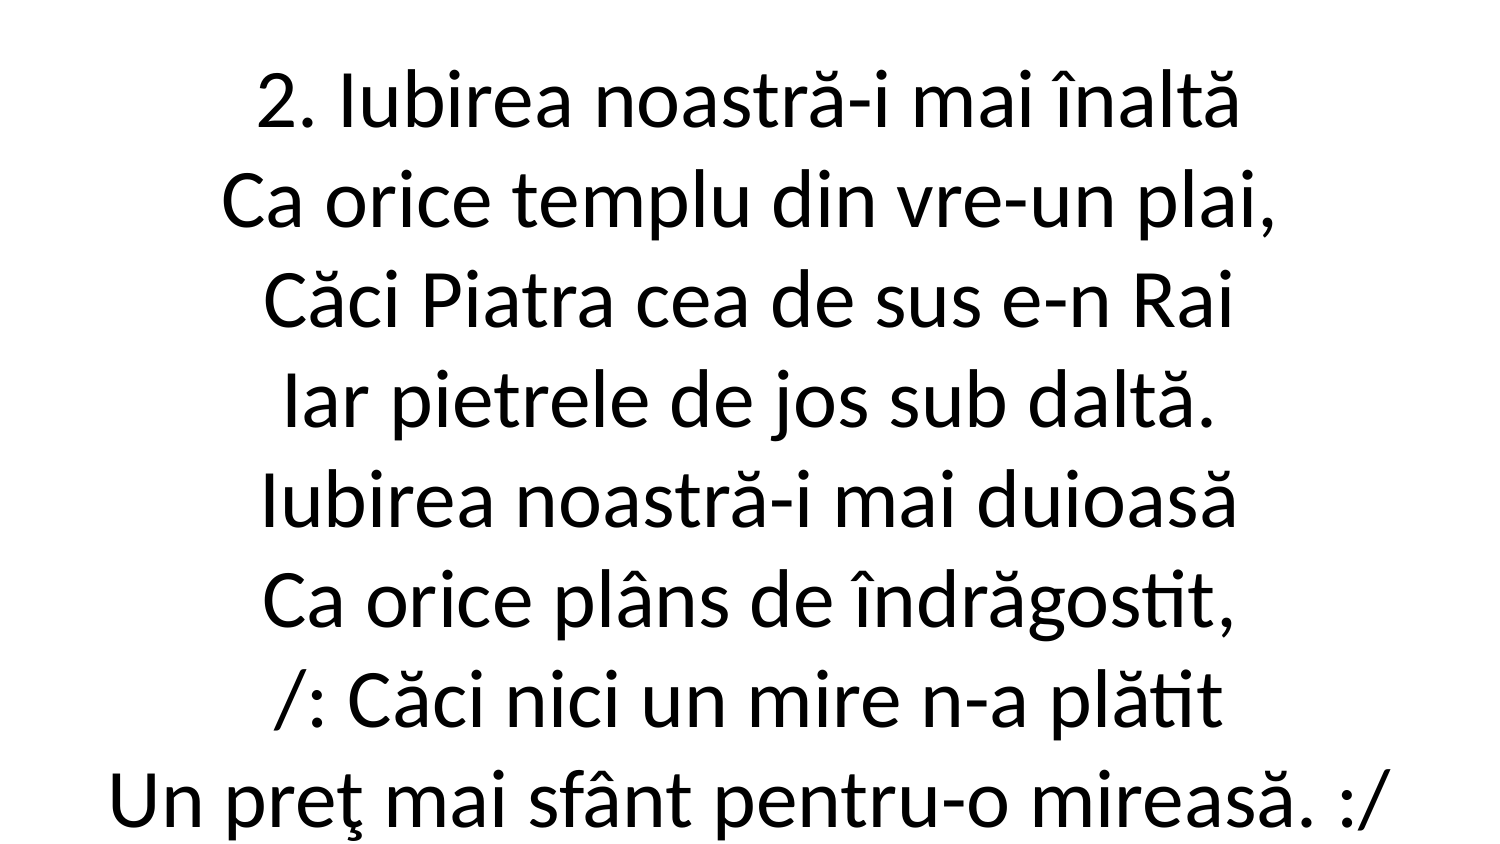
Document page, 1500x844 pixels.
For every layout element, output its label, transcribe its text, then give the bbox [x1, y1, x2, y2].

text_box 2. Iubirea noastră-i mai înaltă Ca orice templu din vre-un plai, Căci Piatra cea de sus e-n Rai Iar pietrele de jos sub daltă. Iubirea noastră-i mai duioasă Ca orice plâns de îndrăgostit, /: Căci nici un mire n-a plătit Un preţ mai sfânt pentru-o mireasă. :/ [93, 0, 1407, 844]
